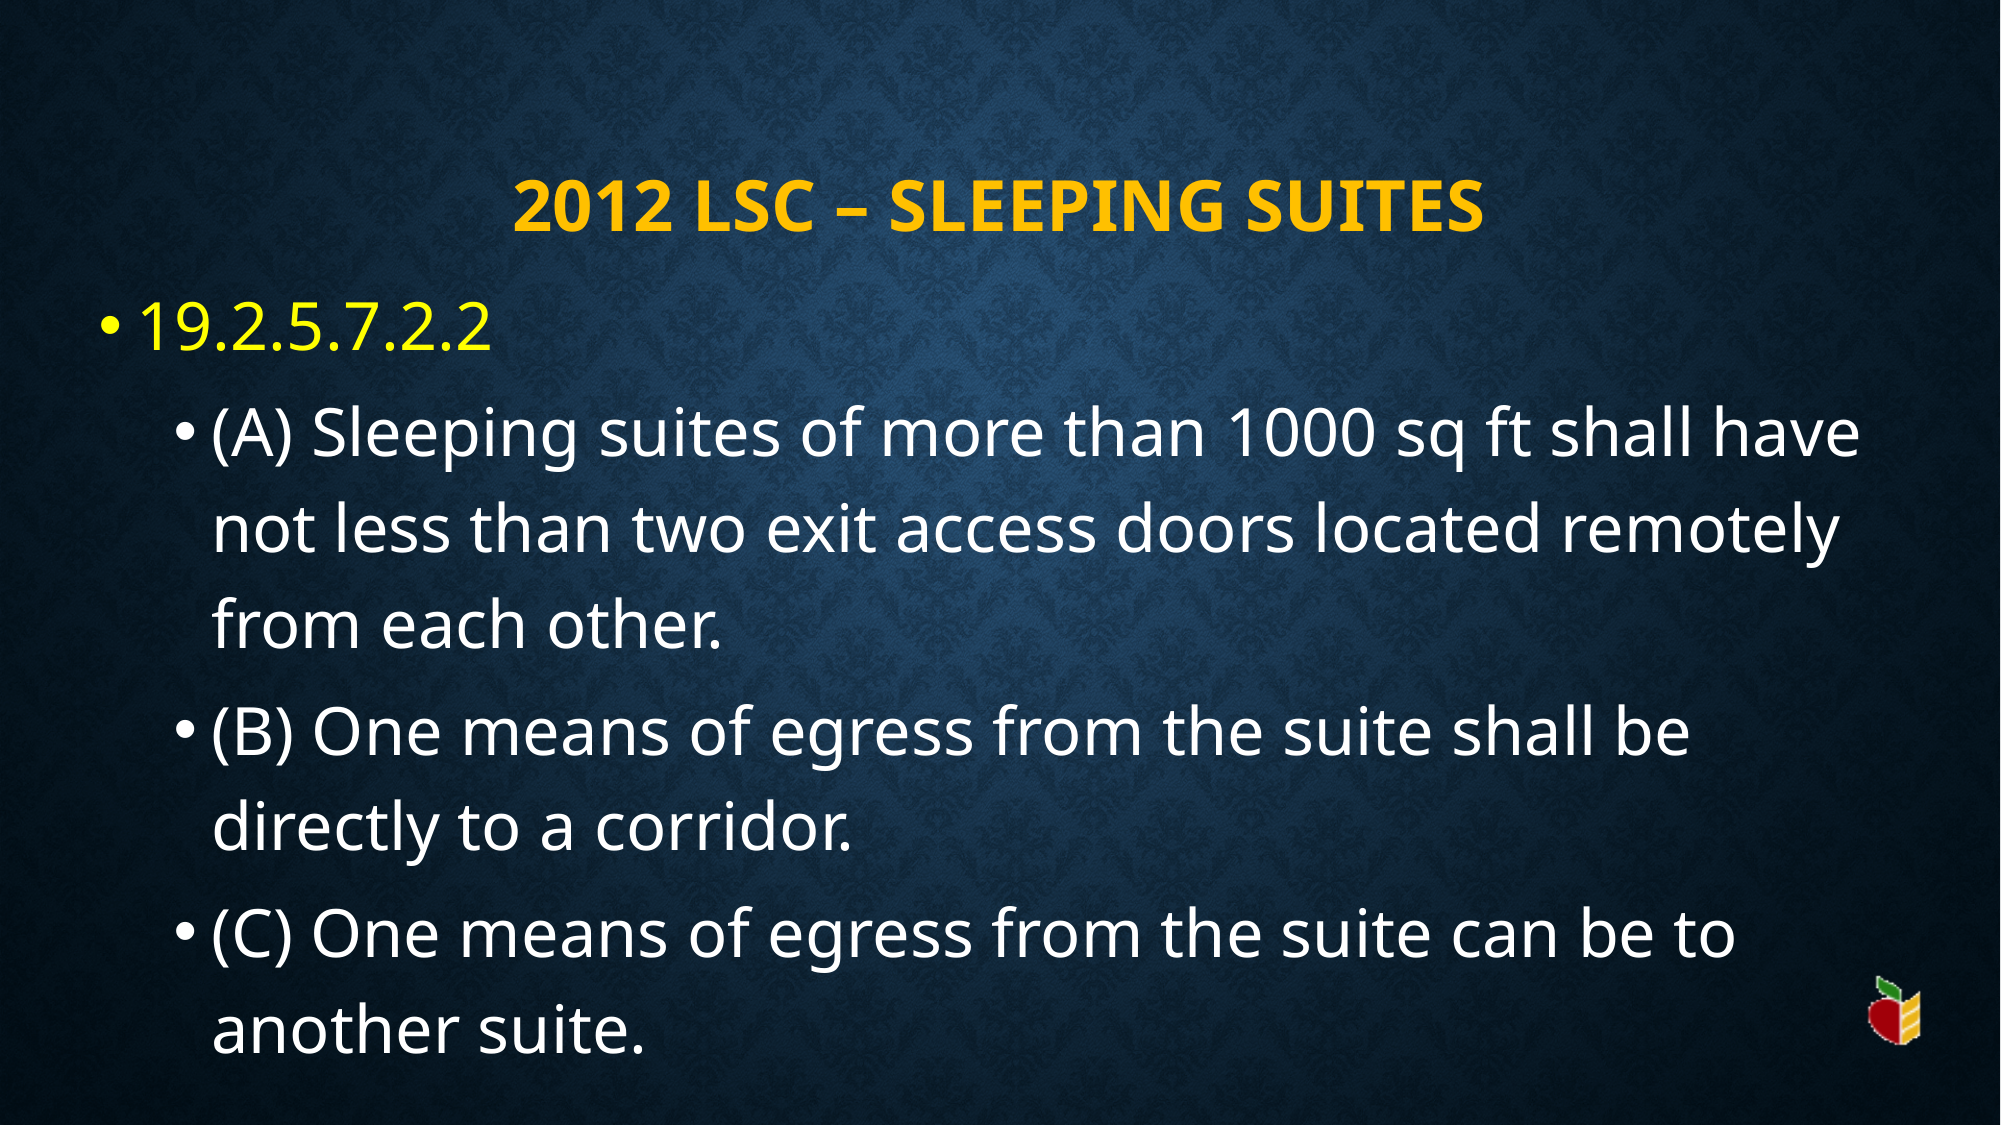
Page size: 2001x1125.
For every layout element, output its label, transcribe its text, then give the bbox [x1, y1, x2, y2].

title 2012 Lsc – sleeping suites [149, 99, 1849, 260]
list 19.2.5.7.2.2 (A) Sleeping suites of more than 1000 sq ft shall have not less than two exit access doors located remotely from each other. (B) One means of egress from the suite shall be directly to a corridor. (C) One means of egress from the suite can be to another suite. [83, 260, 1897, 1048]
picture [1866, 973, 1925, 1049]
